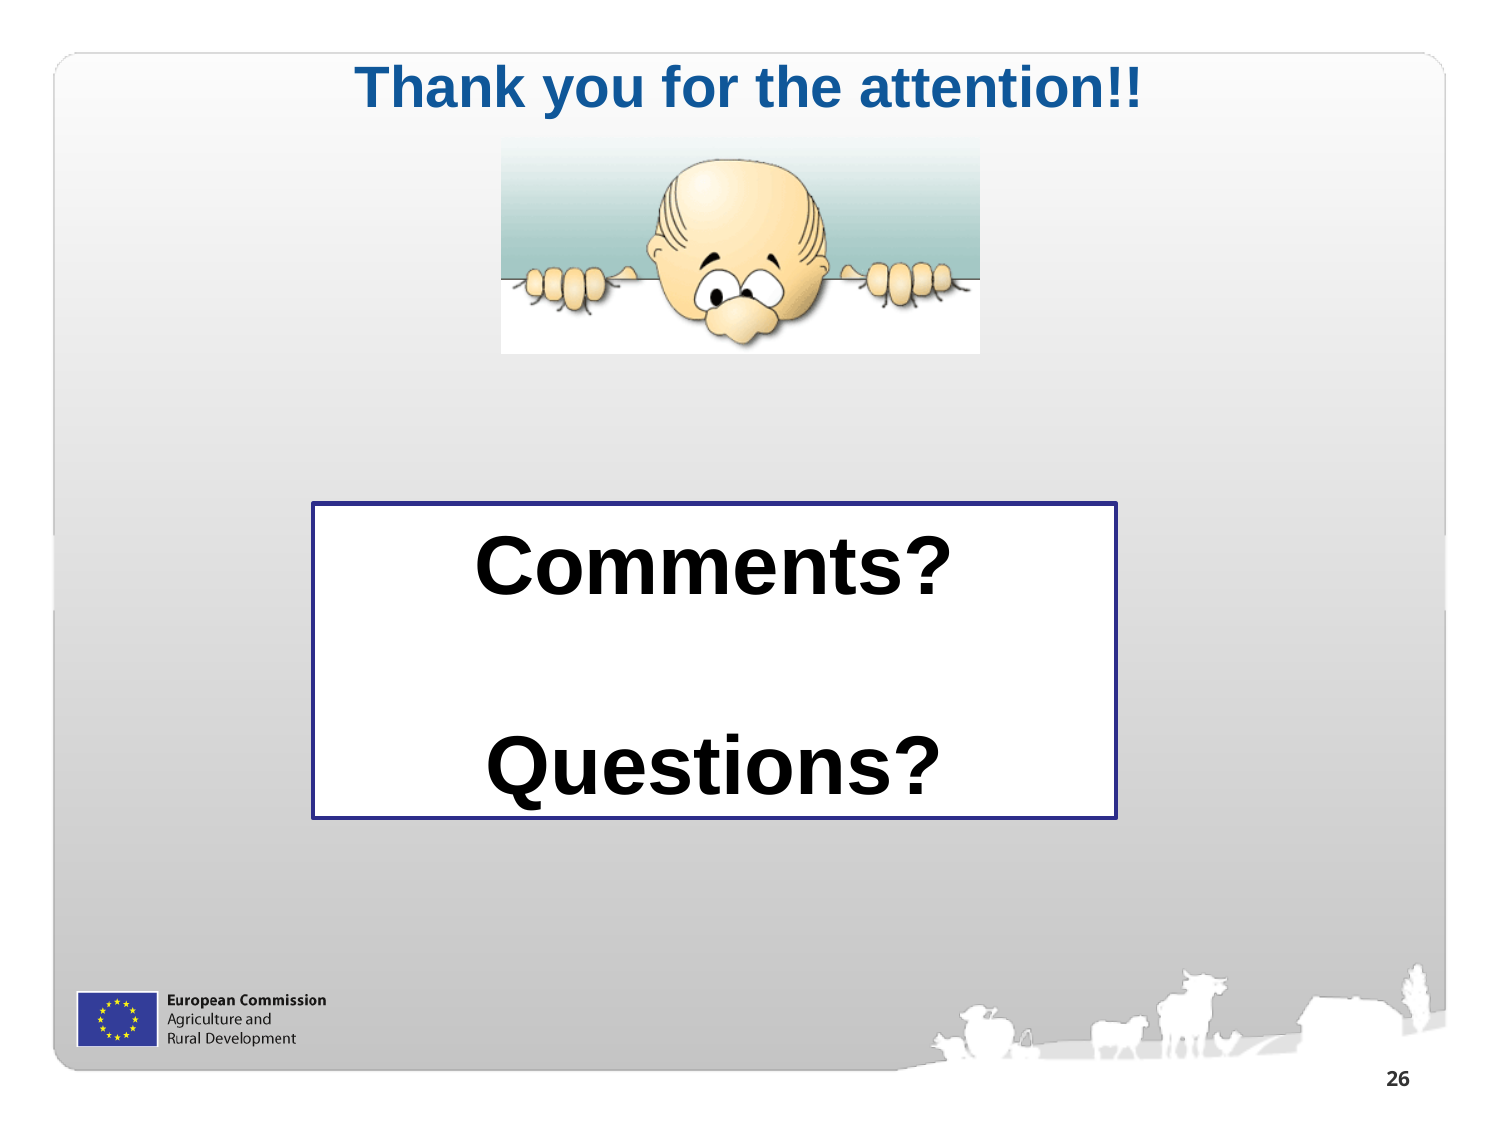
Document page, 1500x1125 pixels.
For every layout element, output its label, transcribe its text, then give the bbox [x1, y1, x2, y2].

picture [0, 0, 1500, 1125]
slide_number 26 [1074, 1058, 1426, 1089]
title Thank you for the attention!! [75, 31, 1425, 138]
text_box Comments? Questions? [311, 501, 1118, 820]
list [501, 136, 980, 354]
